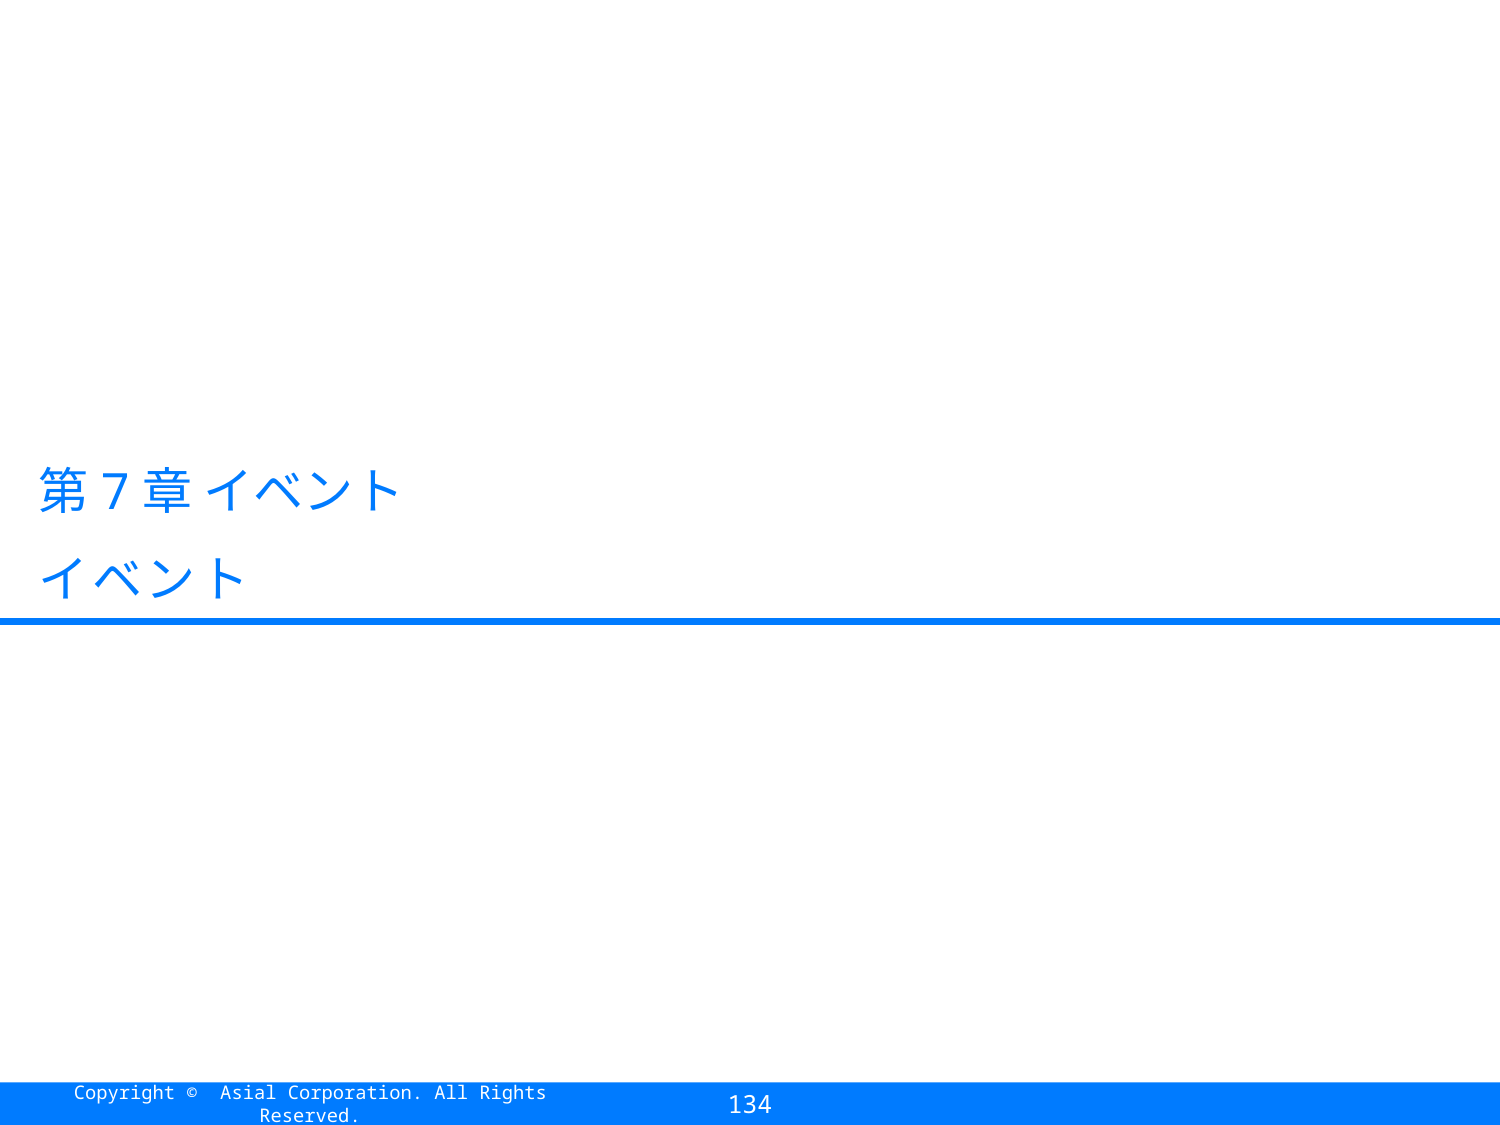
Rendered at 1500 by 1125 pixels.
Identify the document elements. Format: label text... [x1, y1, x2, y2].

title イベント [23, 538, 1500, 616]
slide_number 134 [581, 1075, 919, 1125]
list 第7章 イベント [23, 444, 1500, 536]
